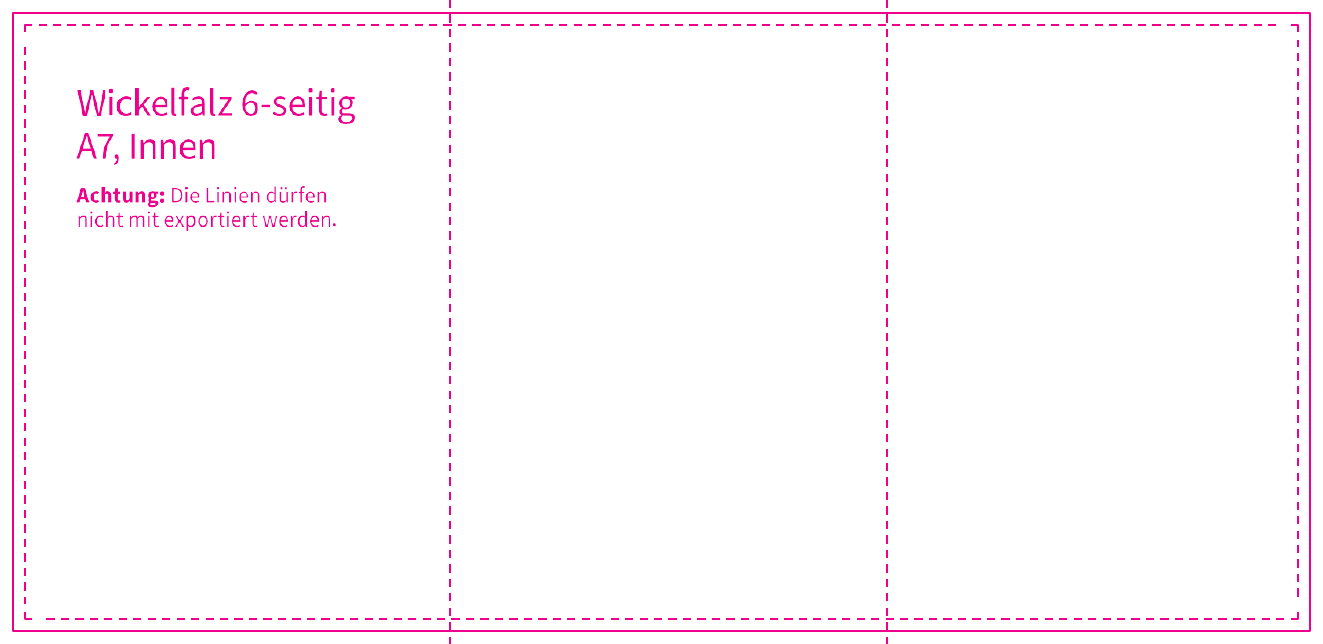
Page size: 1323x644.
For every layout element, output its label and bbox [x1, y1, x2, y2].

text_box [1290, 24, 1299, 33]
text_box [24, 611, 32, 620]
text_box [76, 185, 336, 231]
text_box [131, 133, 215, 160]
text_box [76, 133, 119, 166]
text_box [77, 87, 233, 116]
text_box [1290, 611, 1299, 620]
text_box [24, 24, 32, 33]
text_box [242, 88, 356, 124]
